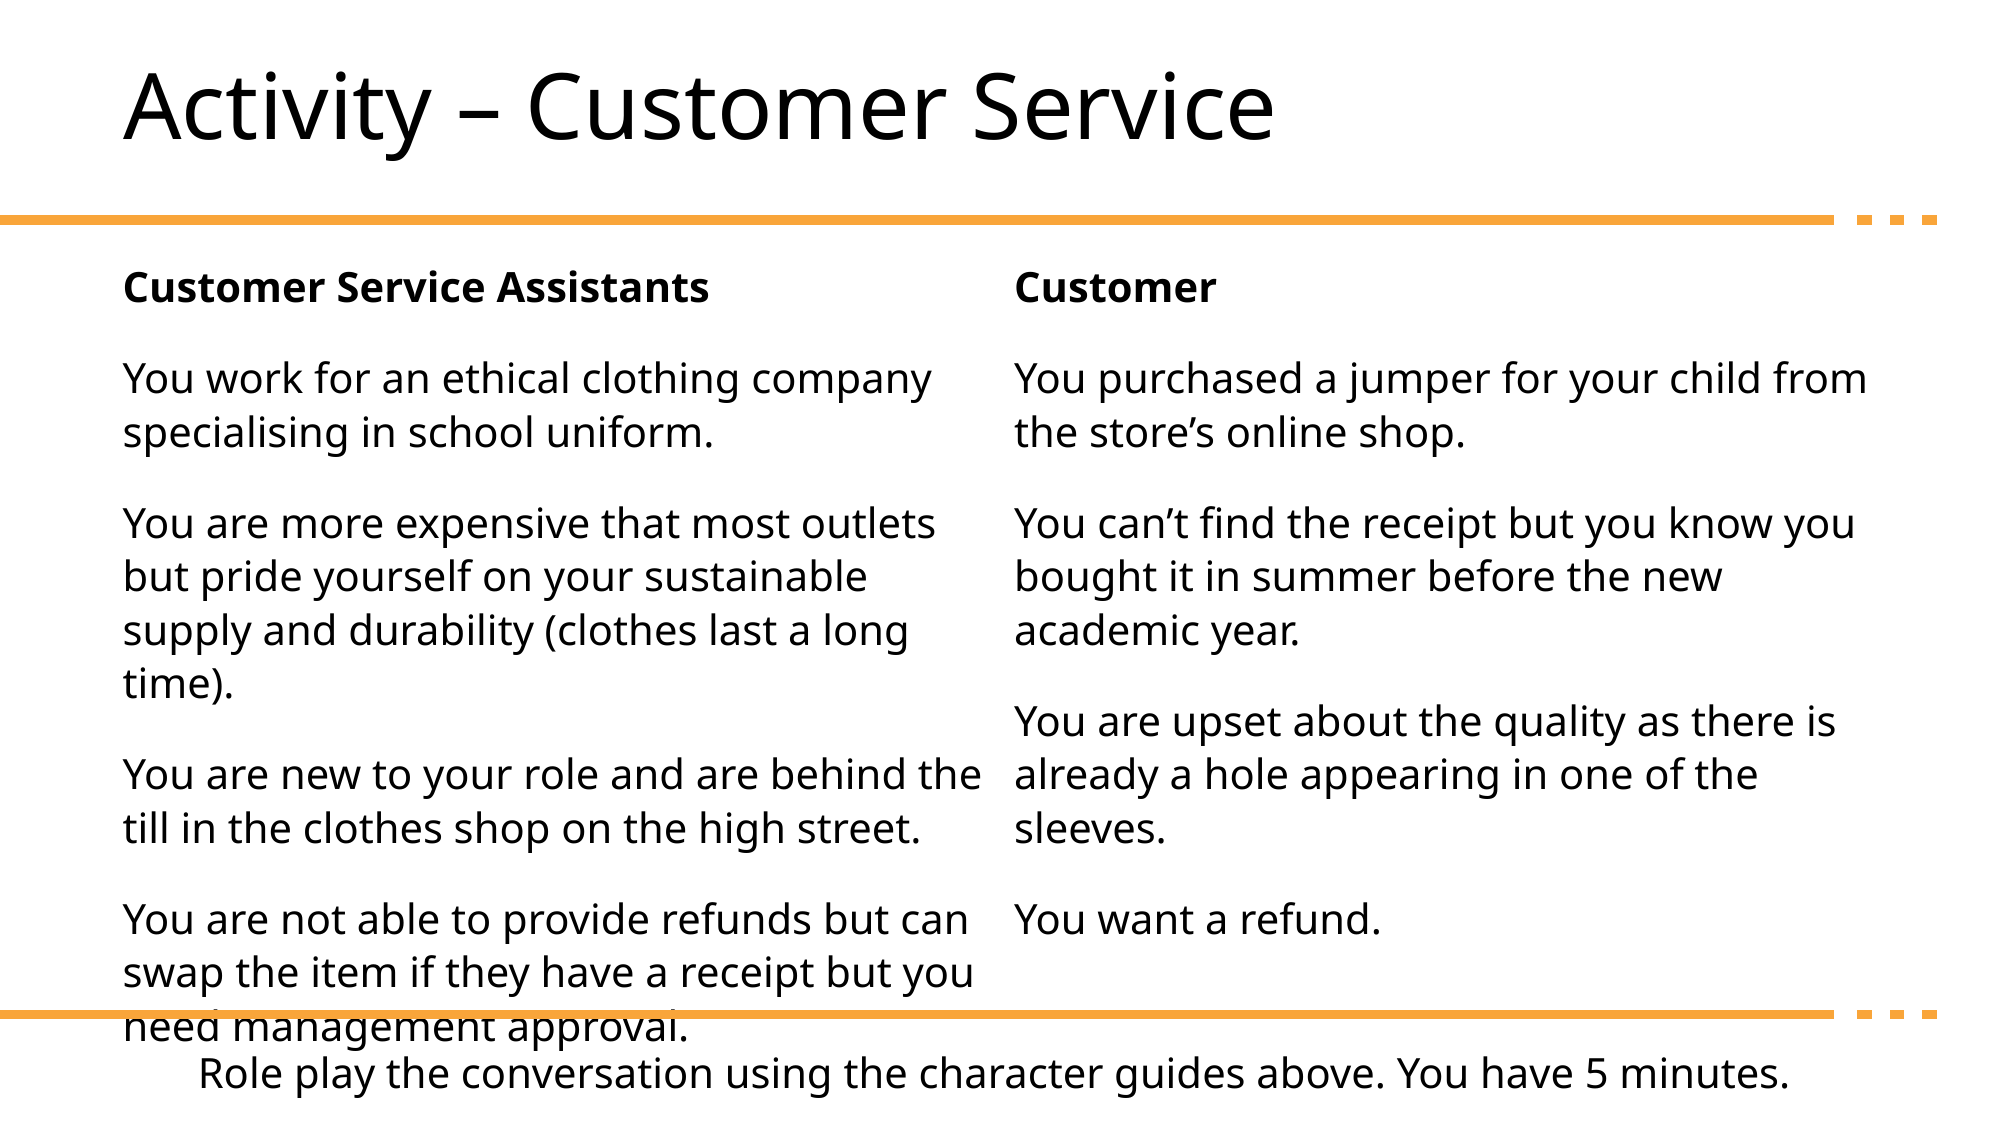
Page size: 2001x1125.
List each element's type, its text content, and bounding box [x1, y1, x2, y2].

text_box [1857, 1010, 1872, 1019]
text_box [0, 1010, 1834, 1019]
text_box [1890, 215, 1904, 225]
text_box Customer You purchased a jumper for your child from the store’s online shop. You can’t find the receipt but you know you bought it in summer before the new academic year. You are upset about the quality as there is already a hole appearing in one of the sleeves. You want a refund. [999, 250, 1891, 964]
title Activity – Customer Service [108, 41, 1800, 177]
text_box [1922, 1010, 1937, 1019]
text_box [1857, 215, 1872, 225]
text_box [1890, 1010, 1904, 1019]
list Customer Service Assistants You work for an ethical clothing company specialising in school uniform. You are more expensive that most outlets but pride yourself on your sustainable supply and durability (clothes last a long time). You are new to your role and are behind the till in the clothes shop on the high street. You are not able to provide refunds but can swap the item if they have a receipt but you need management approval. [107, 250, 999, 964]
text_box Role play the conversation using the character guides above. You have 5 minutes. [0, 1035, 2000, 1125]
text_box [1922, 215, 1937, 225]
